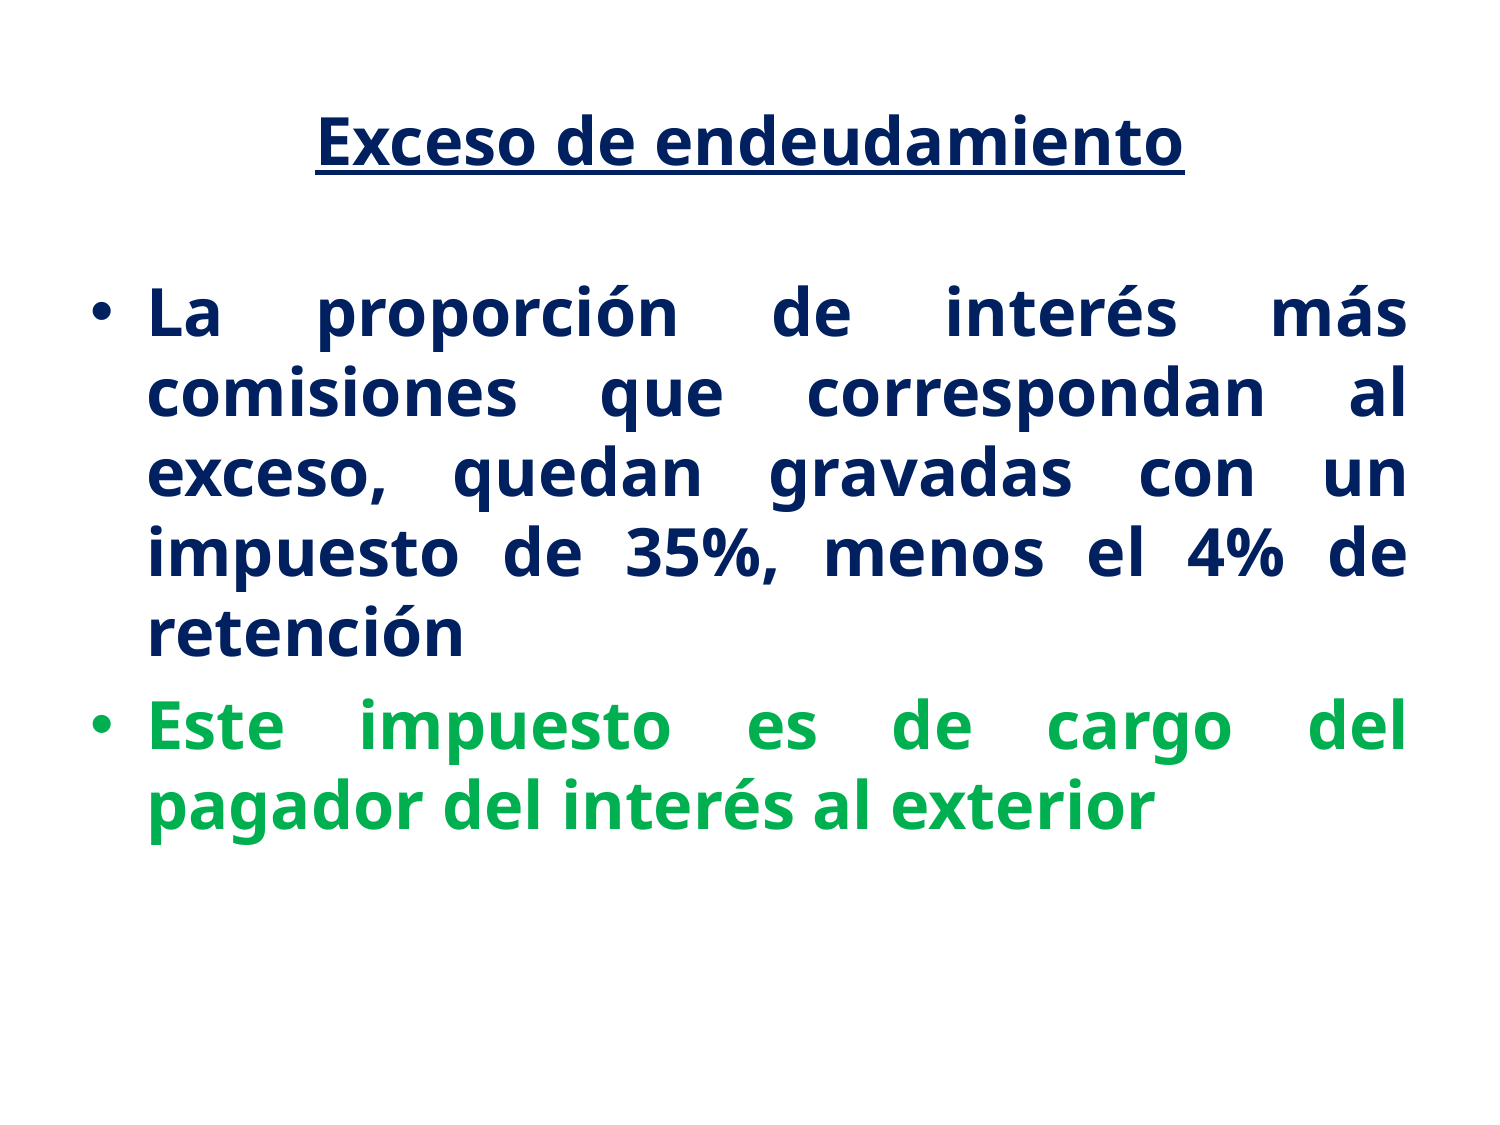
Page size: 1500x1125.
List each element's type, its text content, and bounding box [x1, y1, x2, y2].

title Exceso de endeudamiento [74, 44, 1426, 233]
list La proporción de interés más comisiones que correspondan al exceso, quedan gravadas con un impuesto de 35%, menos el 4% de retención Este impuesto es de cargo del pagador del interés al exterior [74, 262, 1426, 1006]
